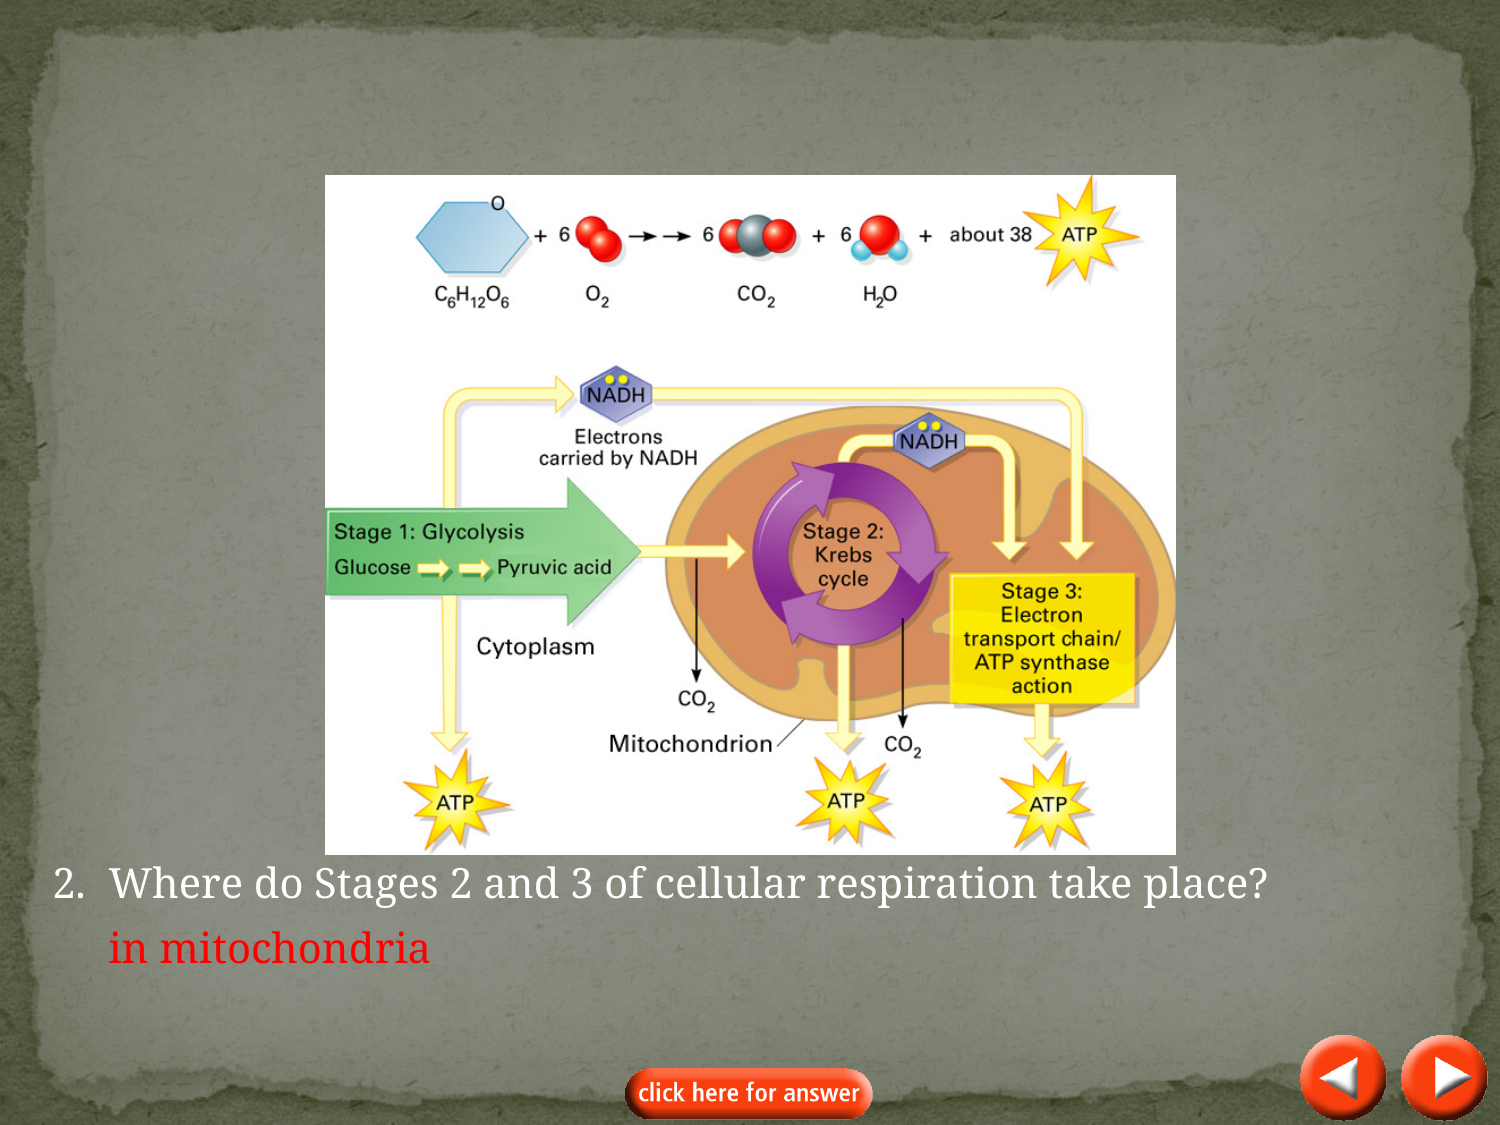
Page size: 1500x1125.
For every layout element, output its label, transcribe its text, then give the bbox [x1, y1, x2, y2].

picture [325, 175, 1176, 855]
picture [1400, 1034, 1488, 1121]
picture [624, 1068, 873, 1120]
text_box 2. Where do Stages 2 and 3 of cellular respiration take place? [37, 855, 1500, 916]
text_box in mitochondria [37, 919, 1283, 980]
picture [1299, 1034, 1387, 1121]
